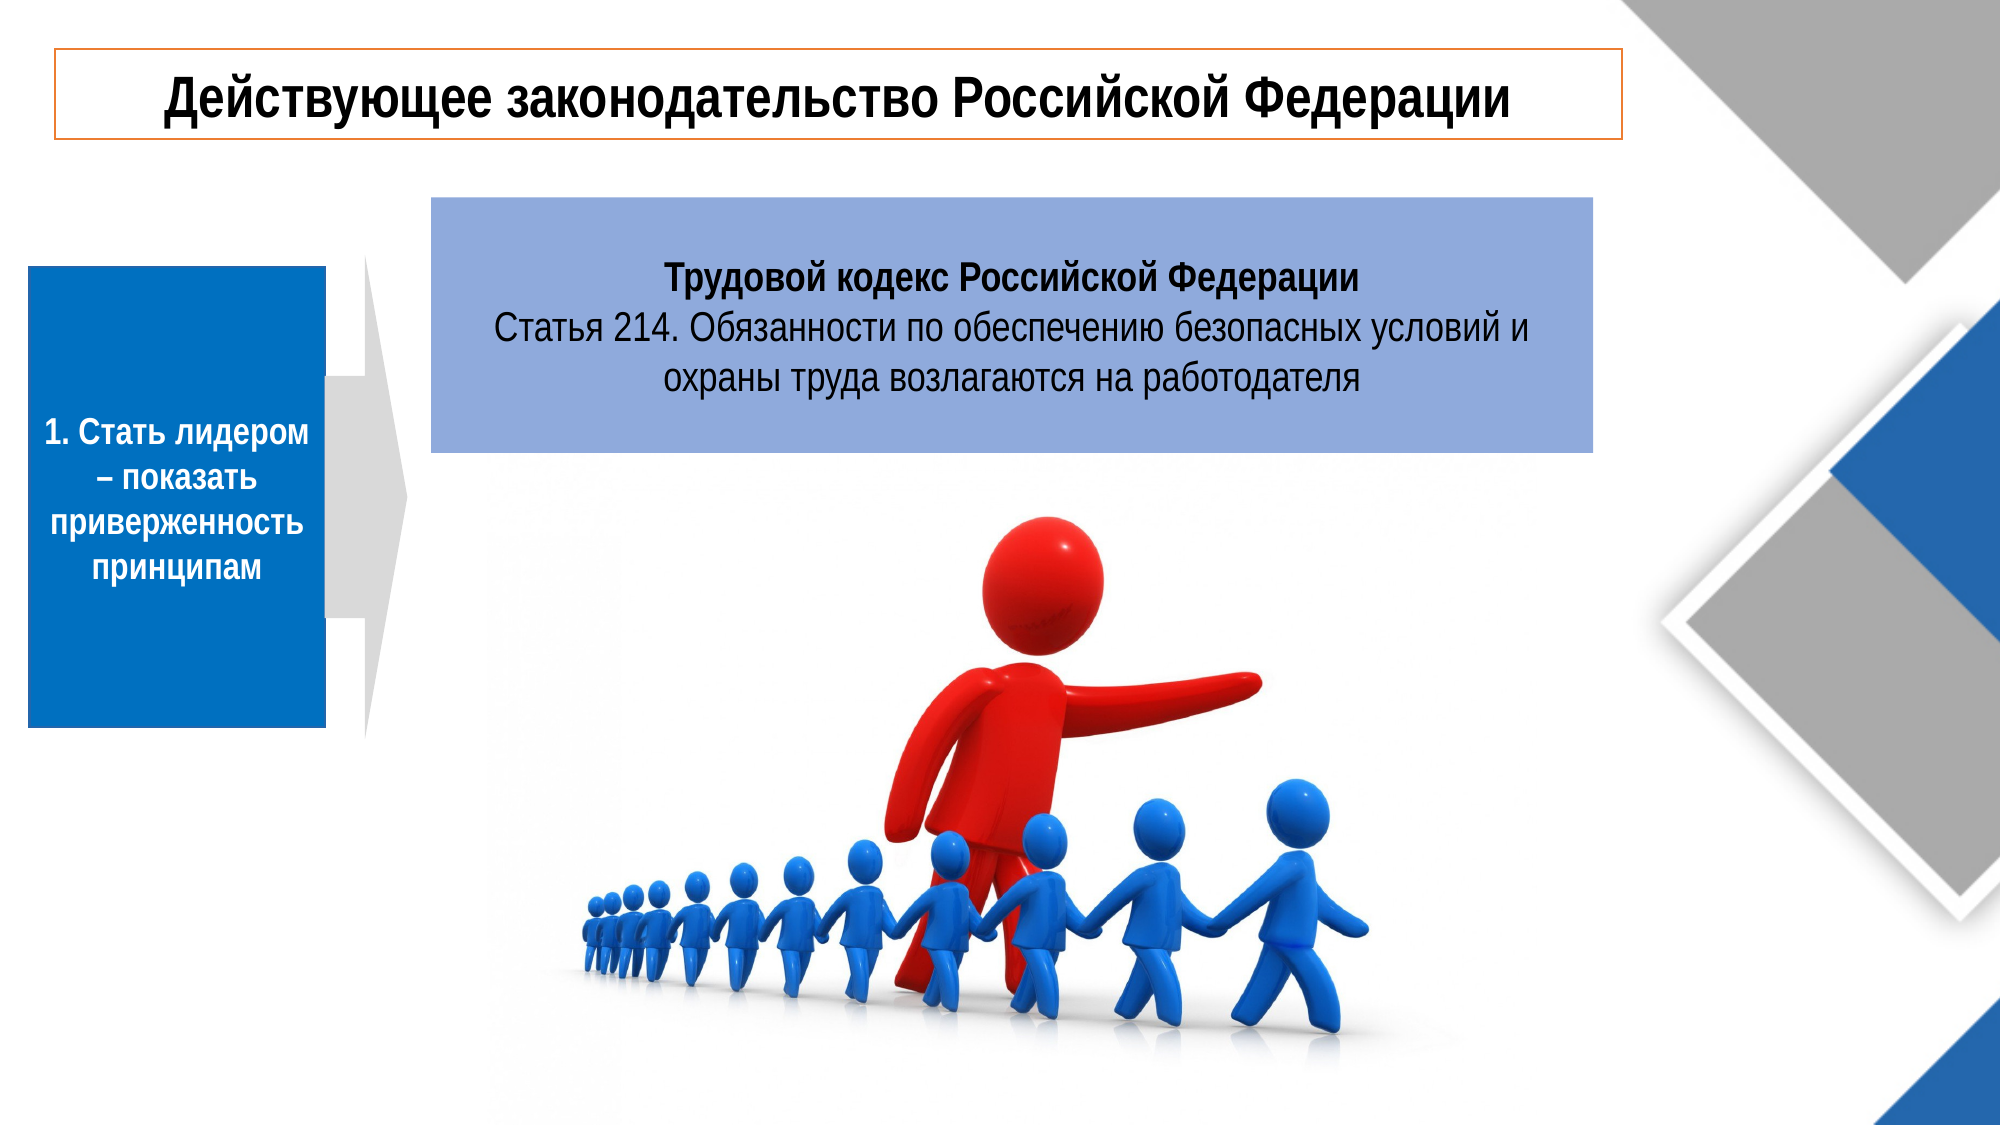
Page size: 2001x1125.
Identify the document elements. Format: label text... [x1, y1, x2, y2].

text_box [324, 254, 408, 740]
picture [1545, 0, 2000, 1125]
text_box 1. Стать лидером – показать приверженность принципам [28, 266, 326, 728]
picture [487, 403, 1537, 1125]
text_box Действующее законодательство Российской Федерации [54, 48, 1623, 140]
text_box Трудовой кодекс Российской Федерации Статья 214. Обязанности по обеспечению безопасных условий и охраны труда возлагаются на работодателя [431, 197, 1594, 453]
